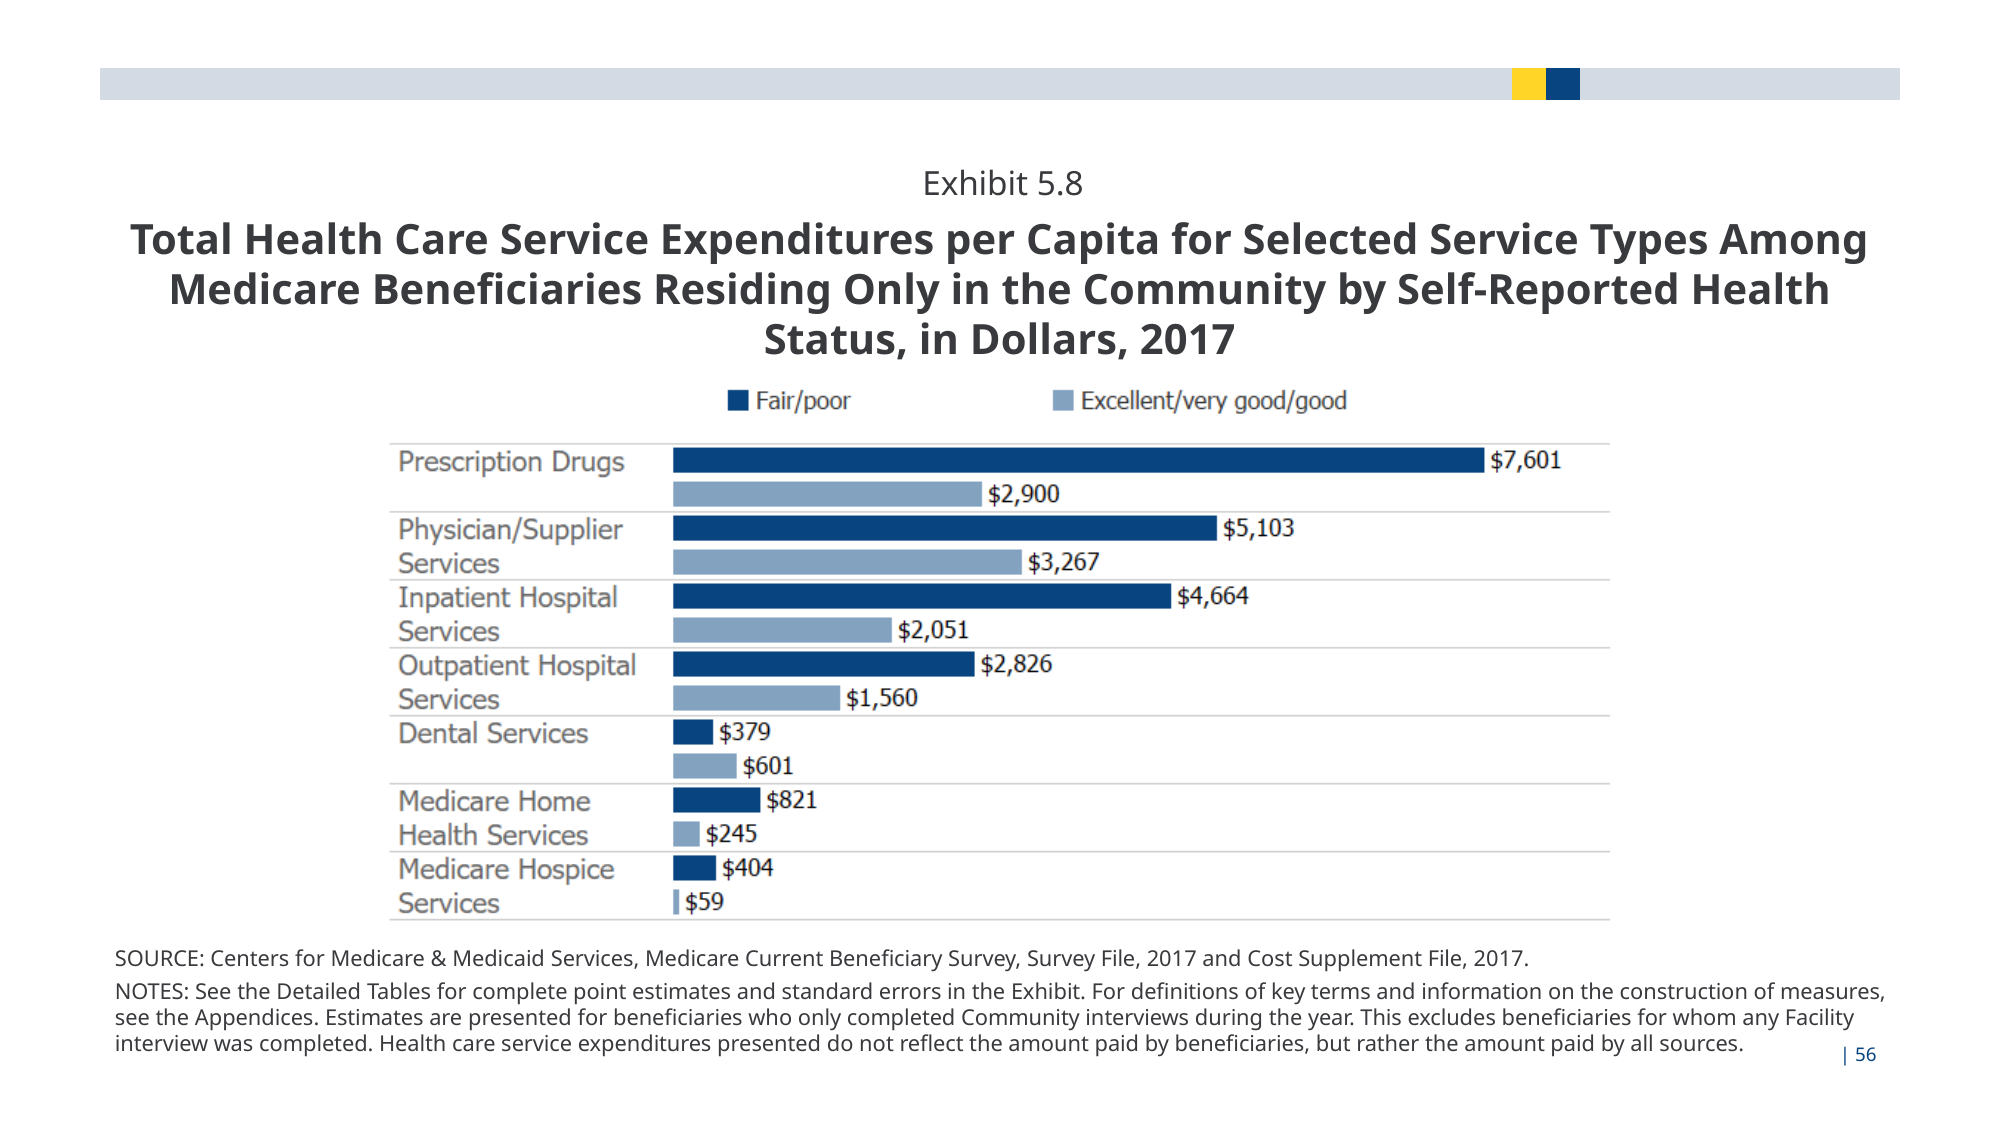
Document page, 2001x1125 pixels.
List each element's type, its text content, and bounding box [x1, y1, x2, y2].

picture [372, 371, 1628, 938]
list Total Health Care Service Expenditures per Capita for Selected Service Types Among Medicare Beneficiaries Residing Only in the Community by Self-Reported Health Status, in Dollars, 2017 [99, 213, 1900, 300]
title Exhibit 5.8 [99, 154, 1900, 213]
list SOURCE: Centers for Medicare & Medicaid Services, Medicare Current Beneficiary Survey, Survey File, 2017 and Cost Supplement File, 2017. NOTES: See the Detailed Tables for complete point estimates and standard errors in the Exhibit. For definitions of key terms and information on the construction of measures, see the Appendices. Estimates are presented for beneficiaries who only completed Community interviews during the year. This excludes beneficiaries for whom any Facility interview was completed. Health care service expenditures presented do not reflect the amount paid by beneficiaries, but rather the amount paid by all sources. [99, 937, 1900, 997]
